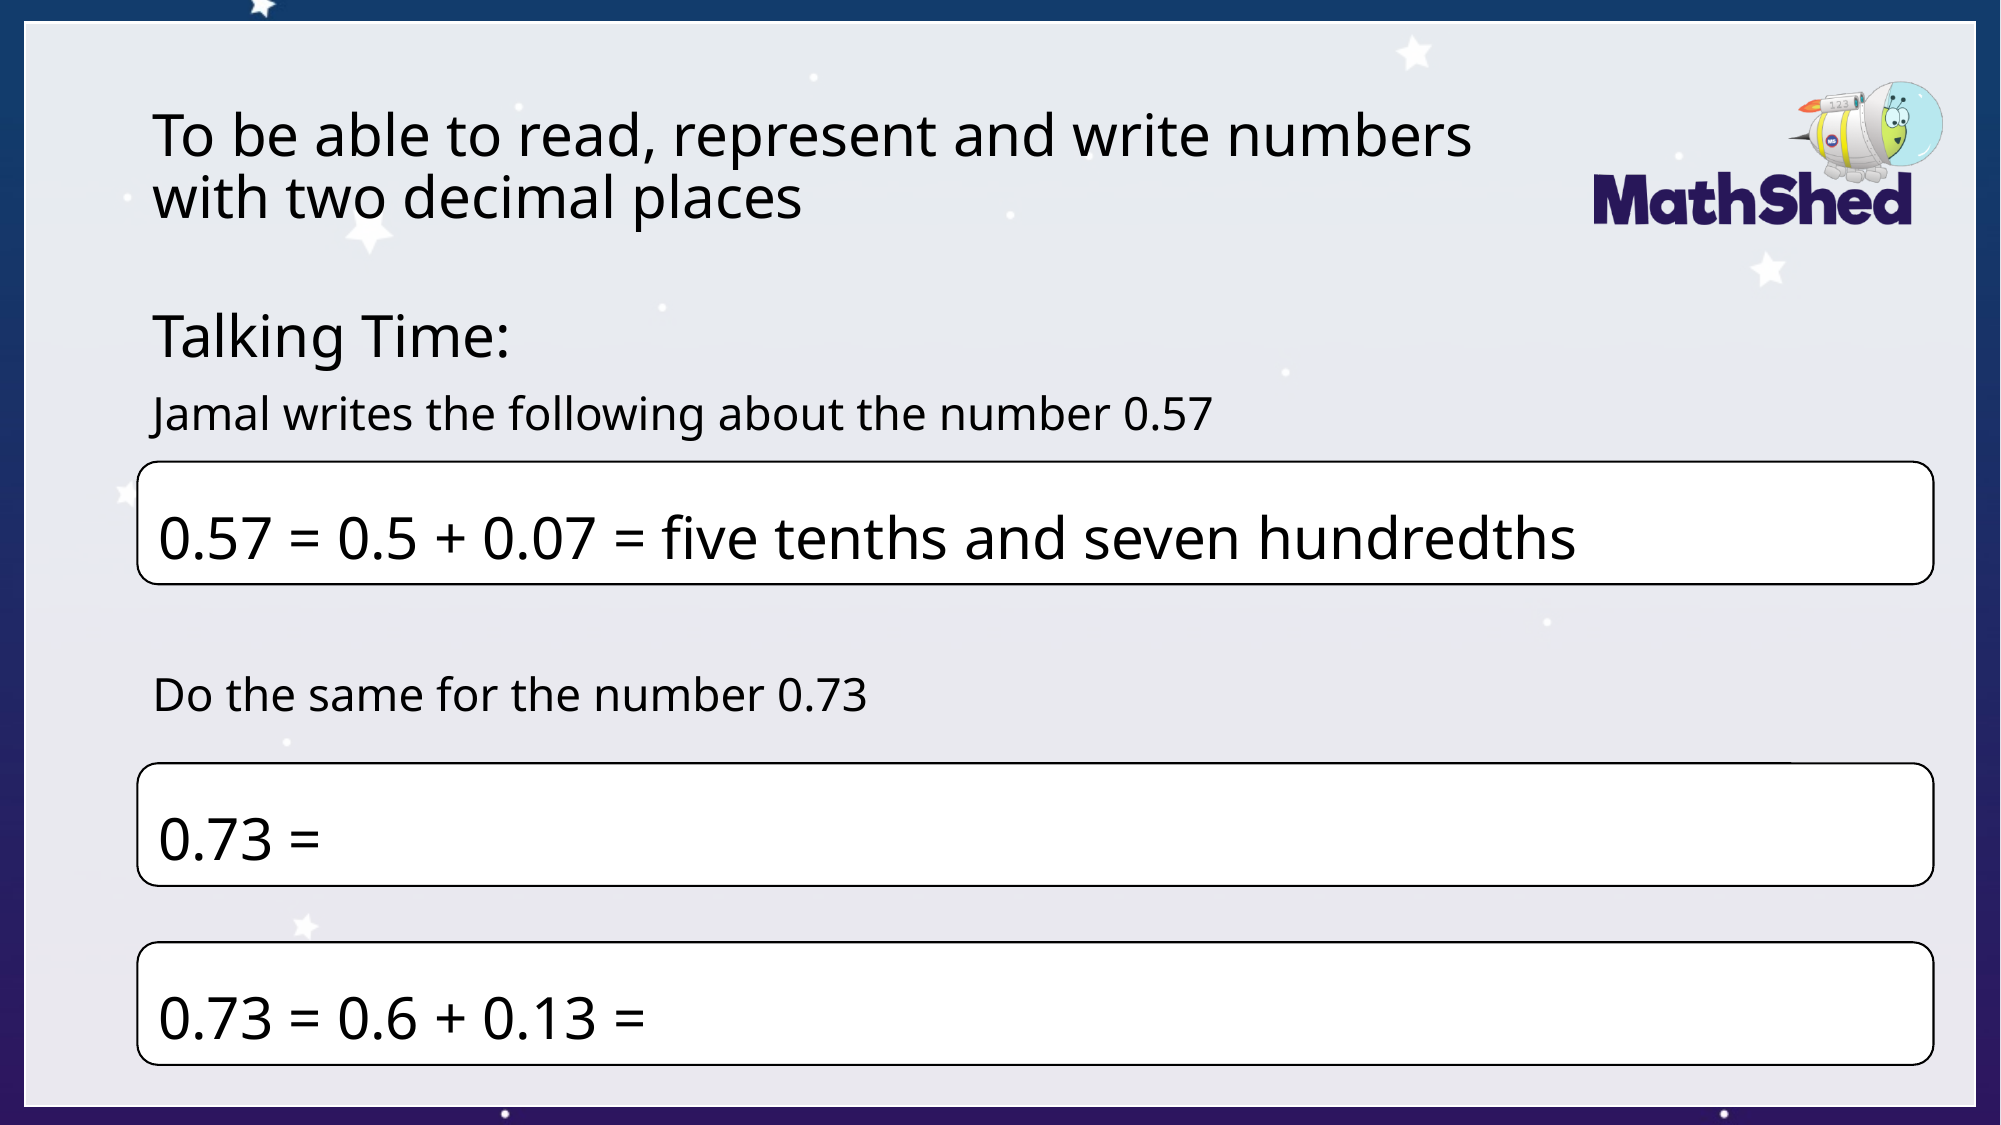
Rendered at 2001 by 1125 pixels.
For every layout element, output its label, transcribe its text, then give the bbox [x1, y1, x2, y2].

text_box 0.73 = 0.6 + 0.13 = six tenths and thirteen hundredths [136, 941, 1935, 1066]
title To be able to read, represent and write numbers with two decimal places [137, 59, 1578, 278]
text_box 0.57 = 0.5 + 0.07 = five tenths and seven hundredths [136, 460, 1935, 586]
text_box 0.73 = 0.7 + 0.03 = seven tenths and three hundredths [136, 762, 1935, 887]
picture [0, 0, 2001, 1125]
list Talking Time: Jamal writes the following about the number 0.57 Do the same for the number 0.73 [137, 299, 1863, 474]
list Talking Time: Jamal writes the following about the number 0.57 Do the same for the number 0.73 [137, 572, 1863, 775]
list Talking Time: Jamal writes the following about the number 0.57 Do the same for the number 0.73 [137, 874, 1863, 954]
